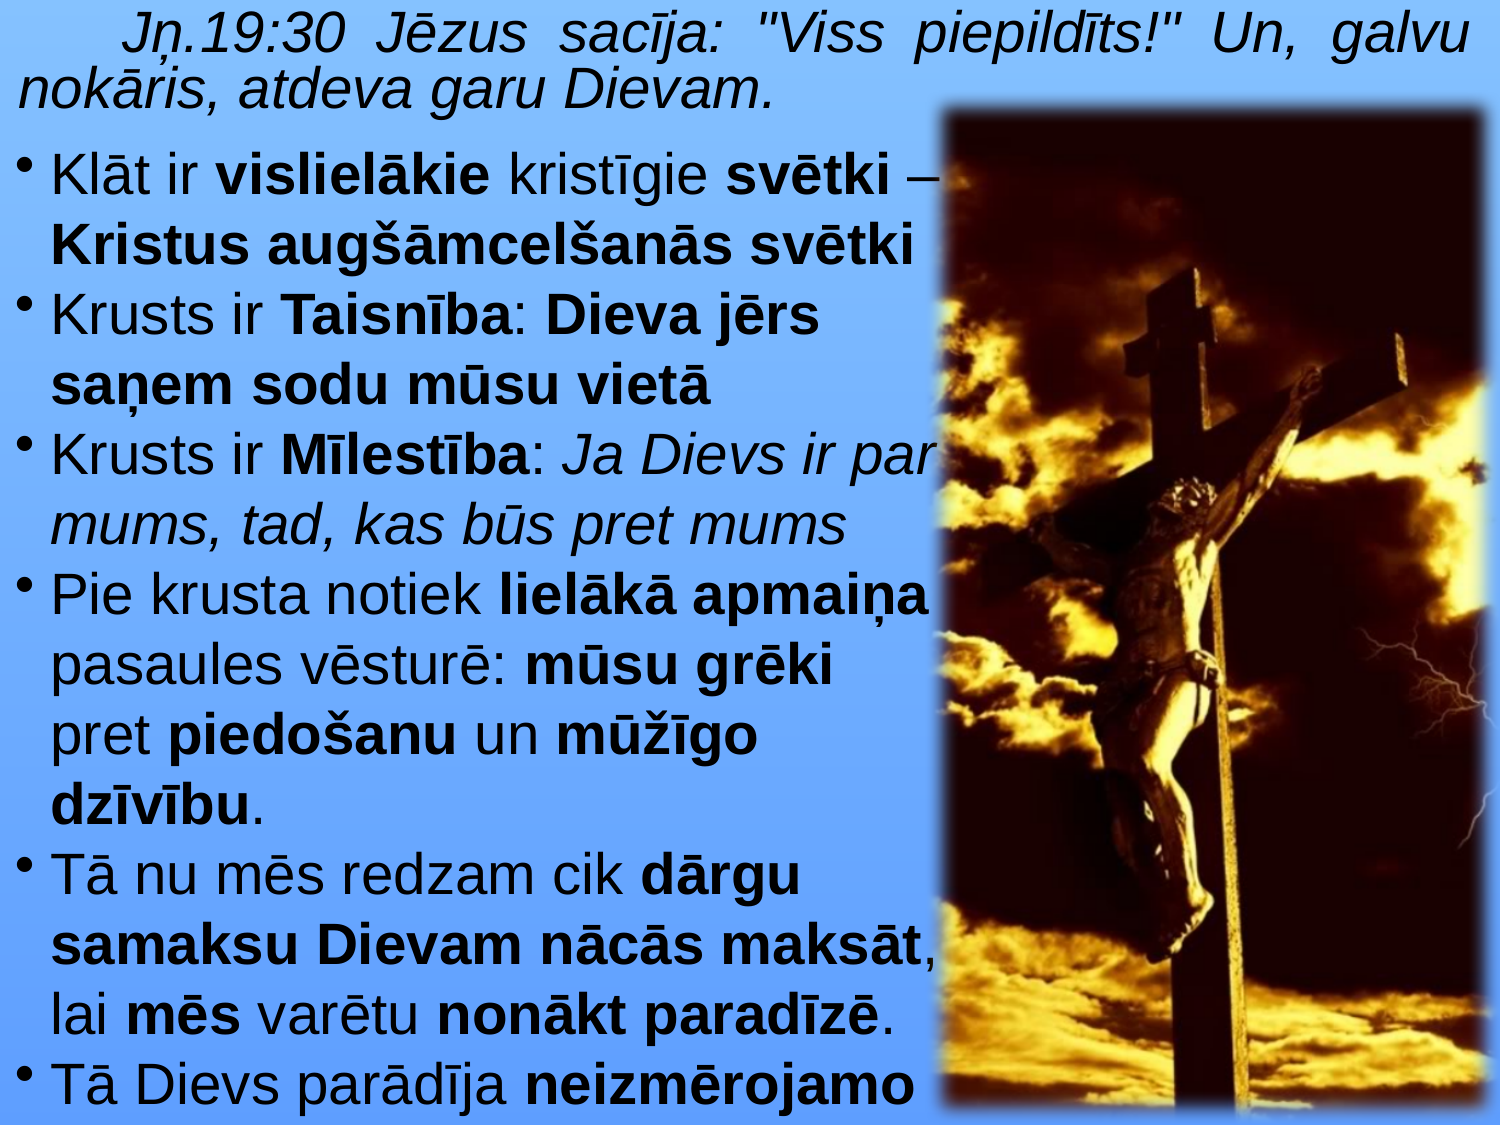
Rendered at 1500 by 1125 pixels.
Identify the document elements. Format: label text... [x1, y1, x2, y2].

text_box Klāt ir vislielākie kristīgie svētki – Kristus augšāmcelšanās svētki Krusts ir Taisnība: Dieva jērs saņem sodu mūsu vietā Krusts ir Mīlestība: Ja Dievs ir par mums, tad, kas būs pret mums Pie krusta notiek lielākā apmaiņa pasaules vēsturē: mūsu grēki pret piedošanu un mūžīgo dzīvību. Tā nu mēs redzam cik dārgu samaksu Dievam nācās maksāt, lai mēs varētu nonākt paradīzē. Tā Dievs parādīja neizmērojamo Dieva mīlestību uz mums. [0, 128, 920, 1125]
picture [925, 89, 1500, 1125]
list Jņ.19:30 Jēzus sacīja: "Viss piepildīts!" Un, galvu nokāris, atdeva garu Dievam. [0, 0, 1489, 128]
